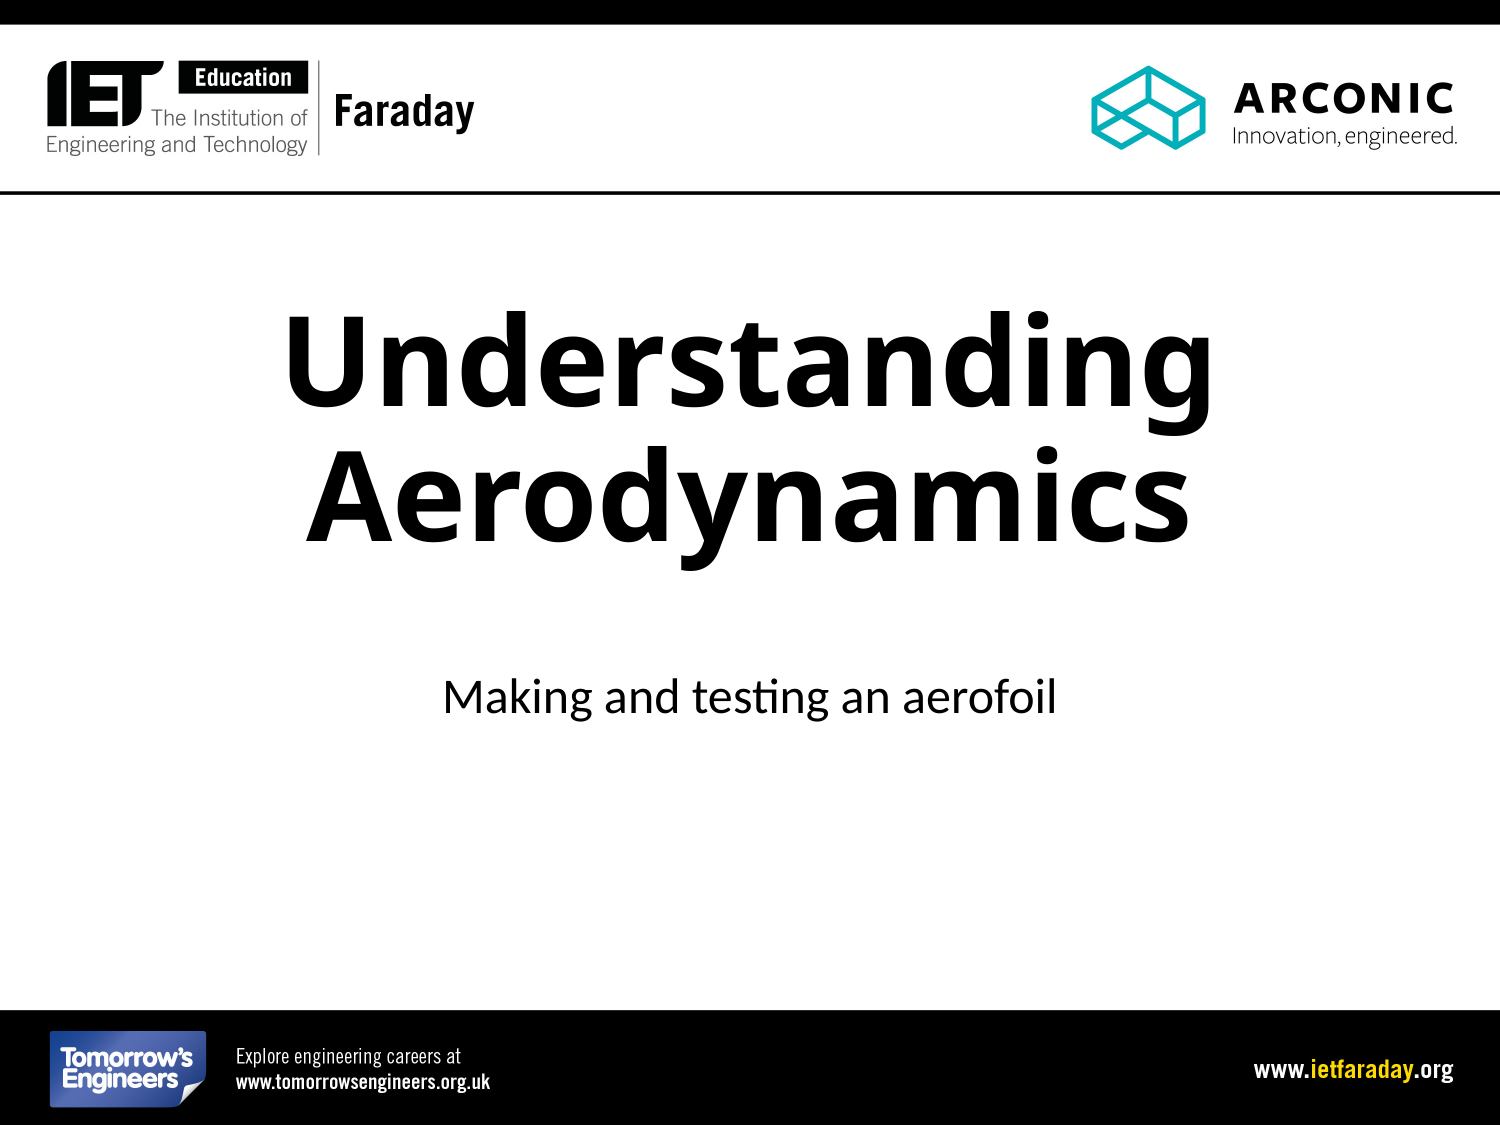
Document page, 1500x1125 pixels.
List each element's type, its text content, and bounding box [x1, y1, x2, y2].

subtitle Making and testing an aerofoil [187, 662, 1313, 863]
title Understanding Aerodynamics [112, 262, 1388, 576]
picture [0, 0, 1500, 1125]
